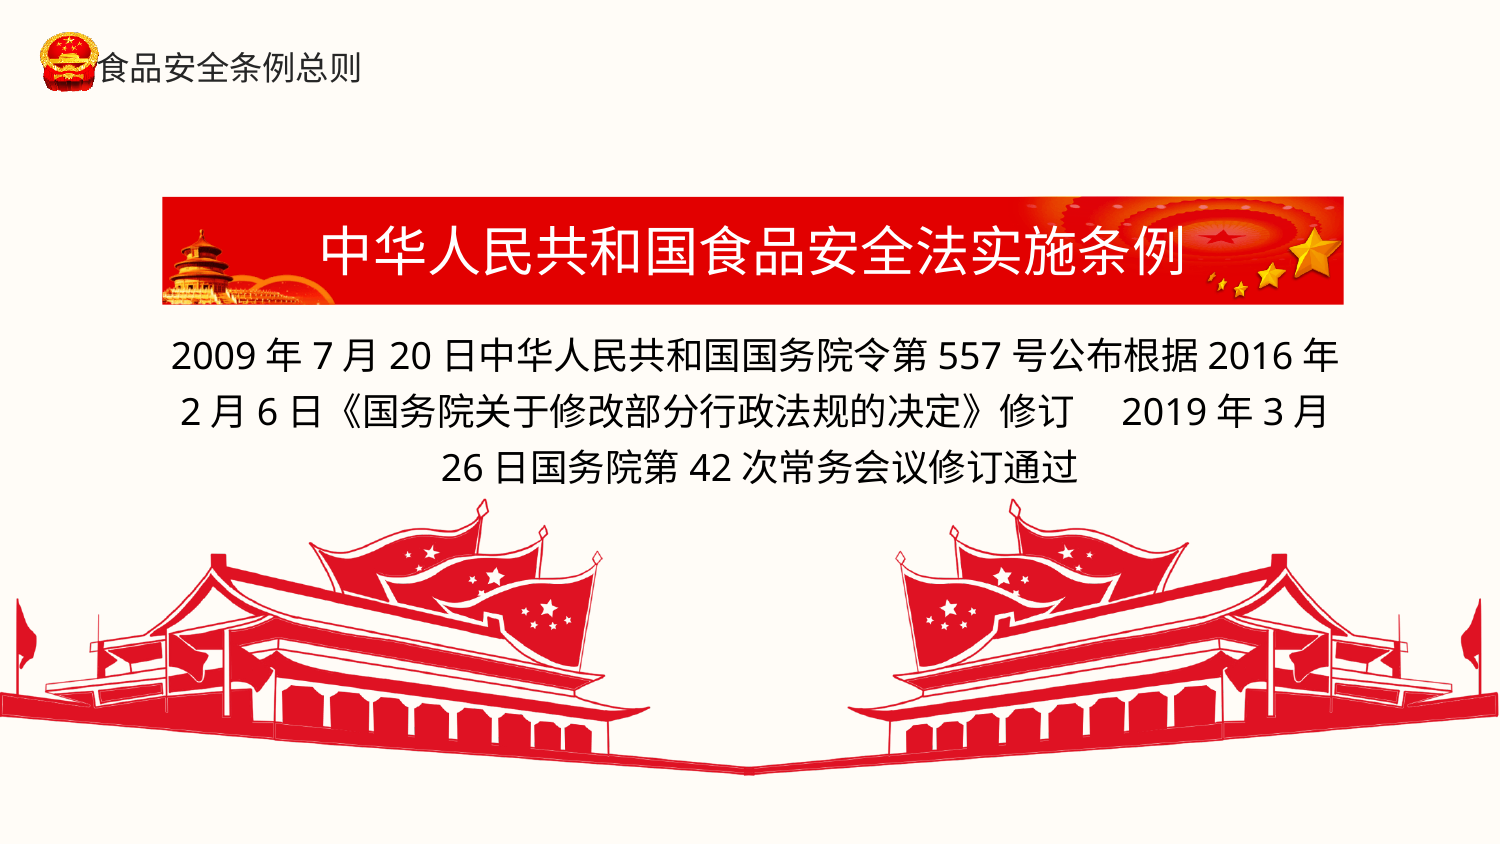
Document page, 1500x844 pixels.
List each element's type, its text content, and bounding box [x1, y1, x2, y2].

picture [0, 484, 1500, 810]
text_box 2009年7月20日中华人民共和国国务院令第557号公布根据2016年2月6日《国务院关于修改部分行政法规的决定》修订 2019年3月26日国务院第42次常务会议修订通过 [157, 315, 1363, 484]
picture [31, 21, 104, 97]
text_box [162, 196, 1344, 305]
text_box 食品安全条例总则 [81, 37, 588, 98]
